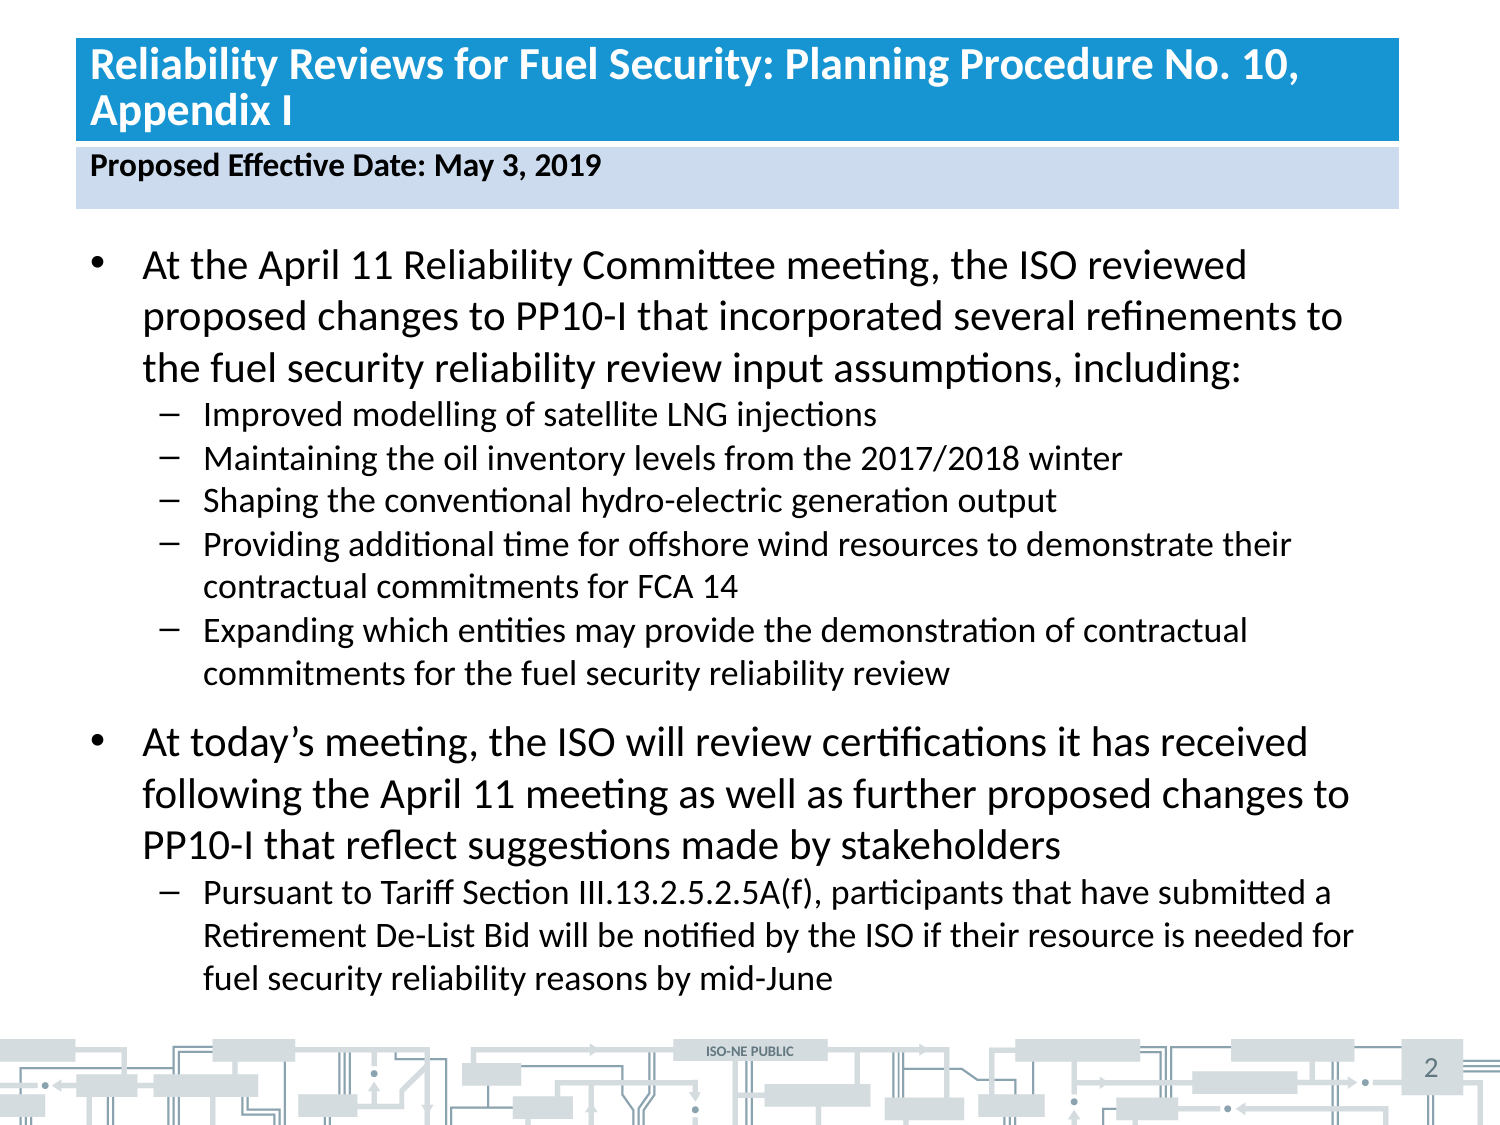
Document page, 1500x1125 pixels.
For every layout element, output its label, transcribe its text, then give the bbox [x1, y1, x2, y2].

picture [0, 1031, 1500, 1125]
slide_number 2 [1400, 1044, 1463, 1088]
text_box At the April 11 Reliability Committee meeting, the ISO reviewed proposed changes to PP10-I that incorporated several refinements to the fuel security reliability review input assumptions, including: Improved modelling of satellite LNG injections Maintaining the oil inventory levels from the 2017/2018 winter Shaping the conventional hydro-electric generation output Providing additional time for offshore wind resources to demonstrate their contractual commitments for FCA 14 Expanding which entities may provide the demonstration of contractual commitments for the fuel security reliability review At today’s meeting, the ISO will review certifications it has received following the April 11 meeting as well as further proposed changes to PP10-I that reflect suggestions made by stakeholders Pursuant to Tariff Section III.13.2.5.2.5A(f), participants that have submitted a Retirement De-List Bid will be notified by the ISO if their resource is needed for fuel security reliability reasons by mid-June [74, 228, 1425, 1013]
table_cell Proposed Effective Date: May 3, 2019 [76, 147, 1399, 209]
table_header Reliability Reviews for Fuel Security: Planning Procedure No. 10, Appendix I [76, 38, 1399, 141]
